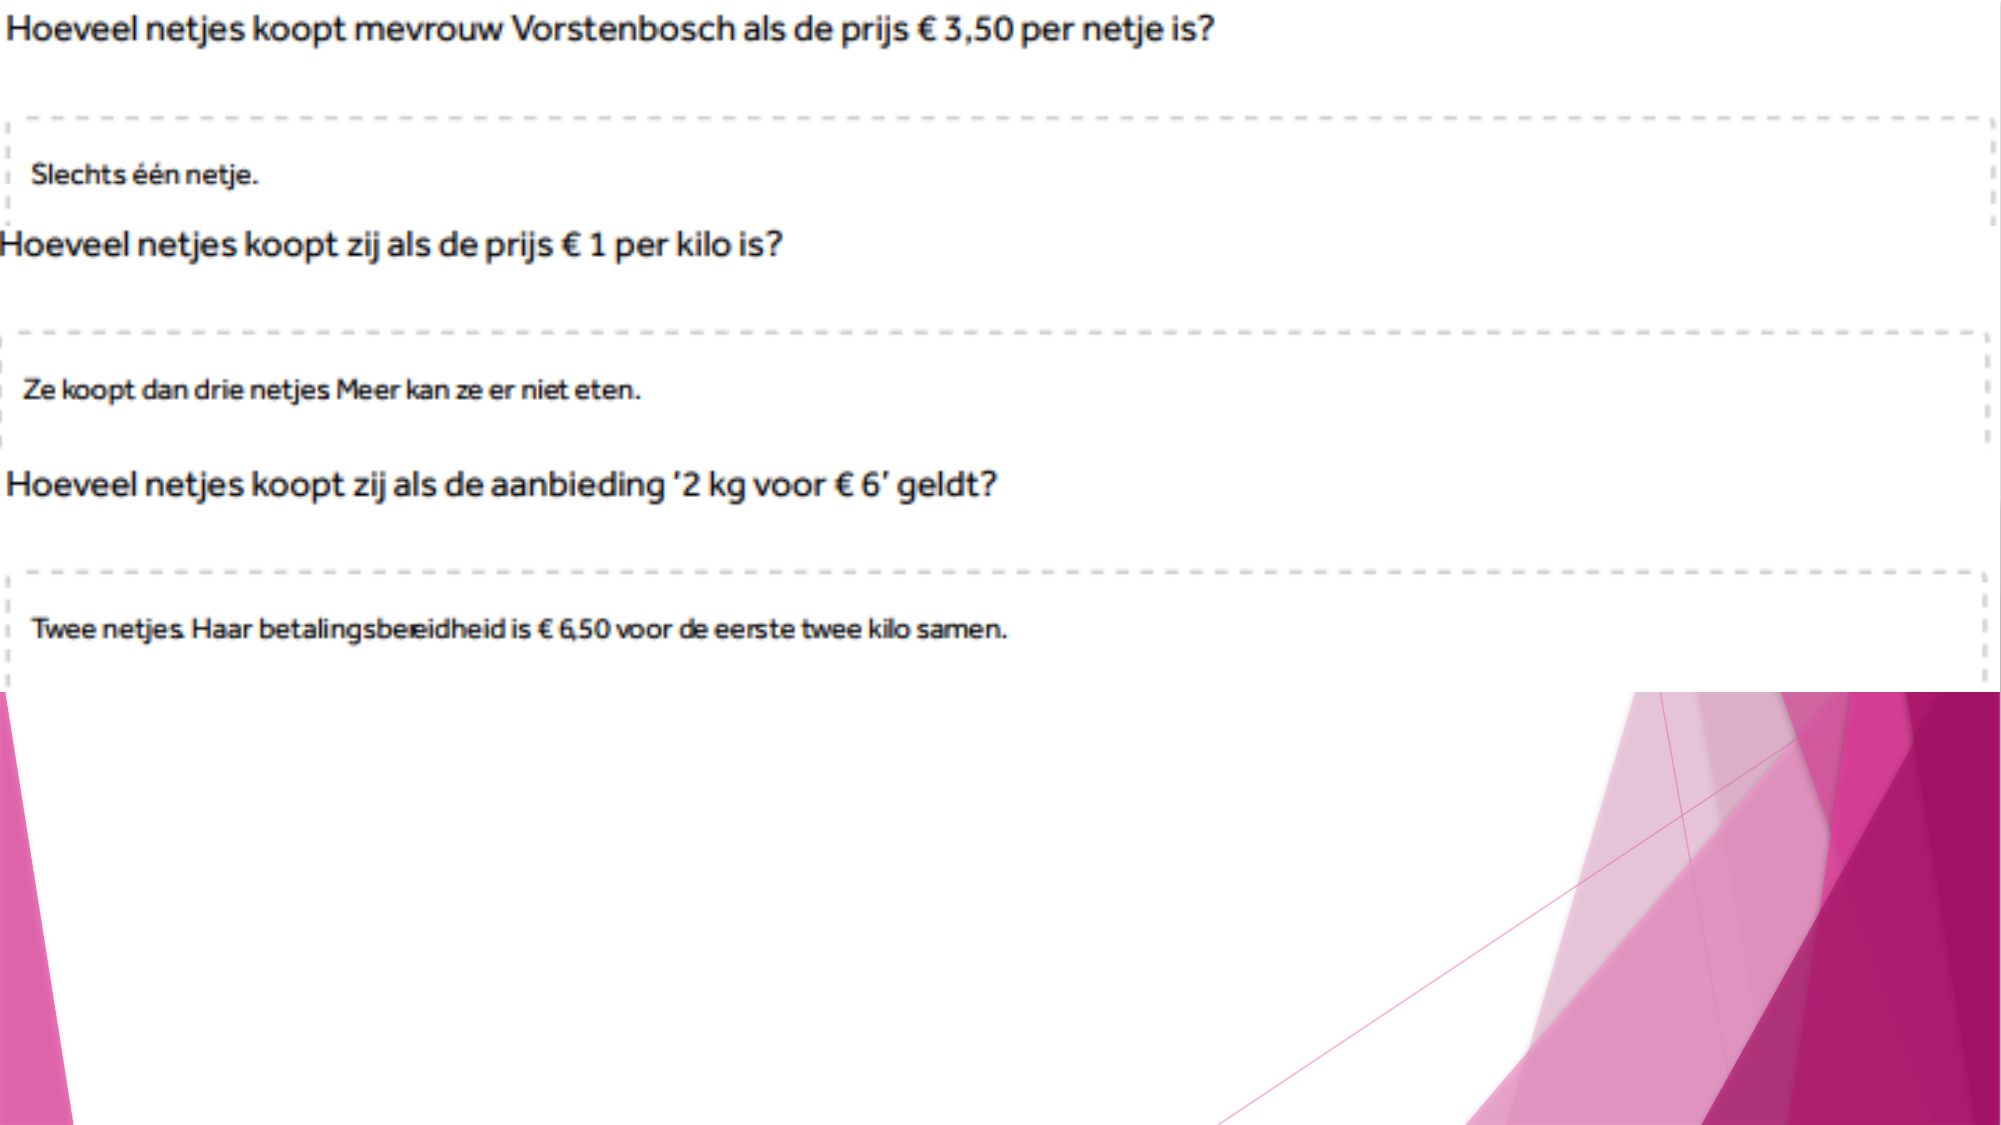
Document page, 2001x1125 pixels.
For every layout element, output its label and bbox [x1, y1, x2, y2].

picture [0, 0, 2000, 693]
